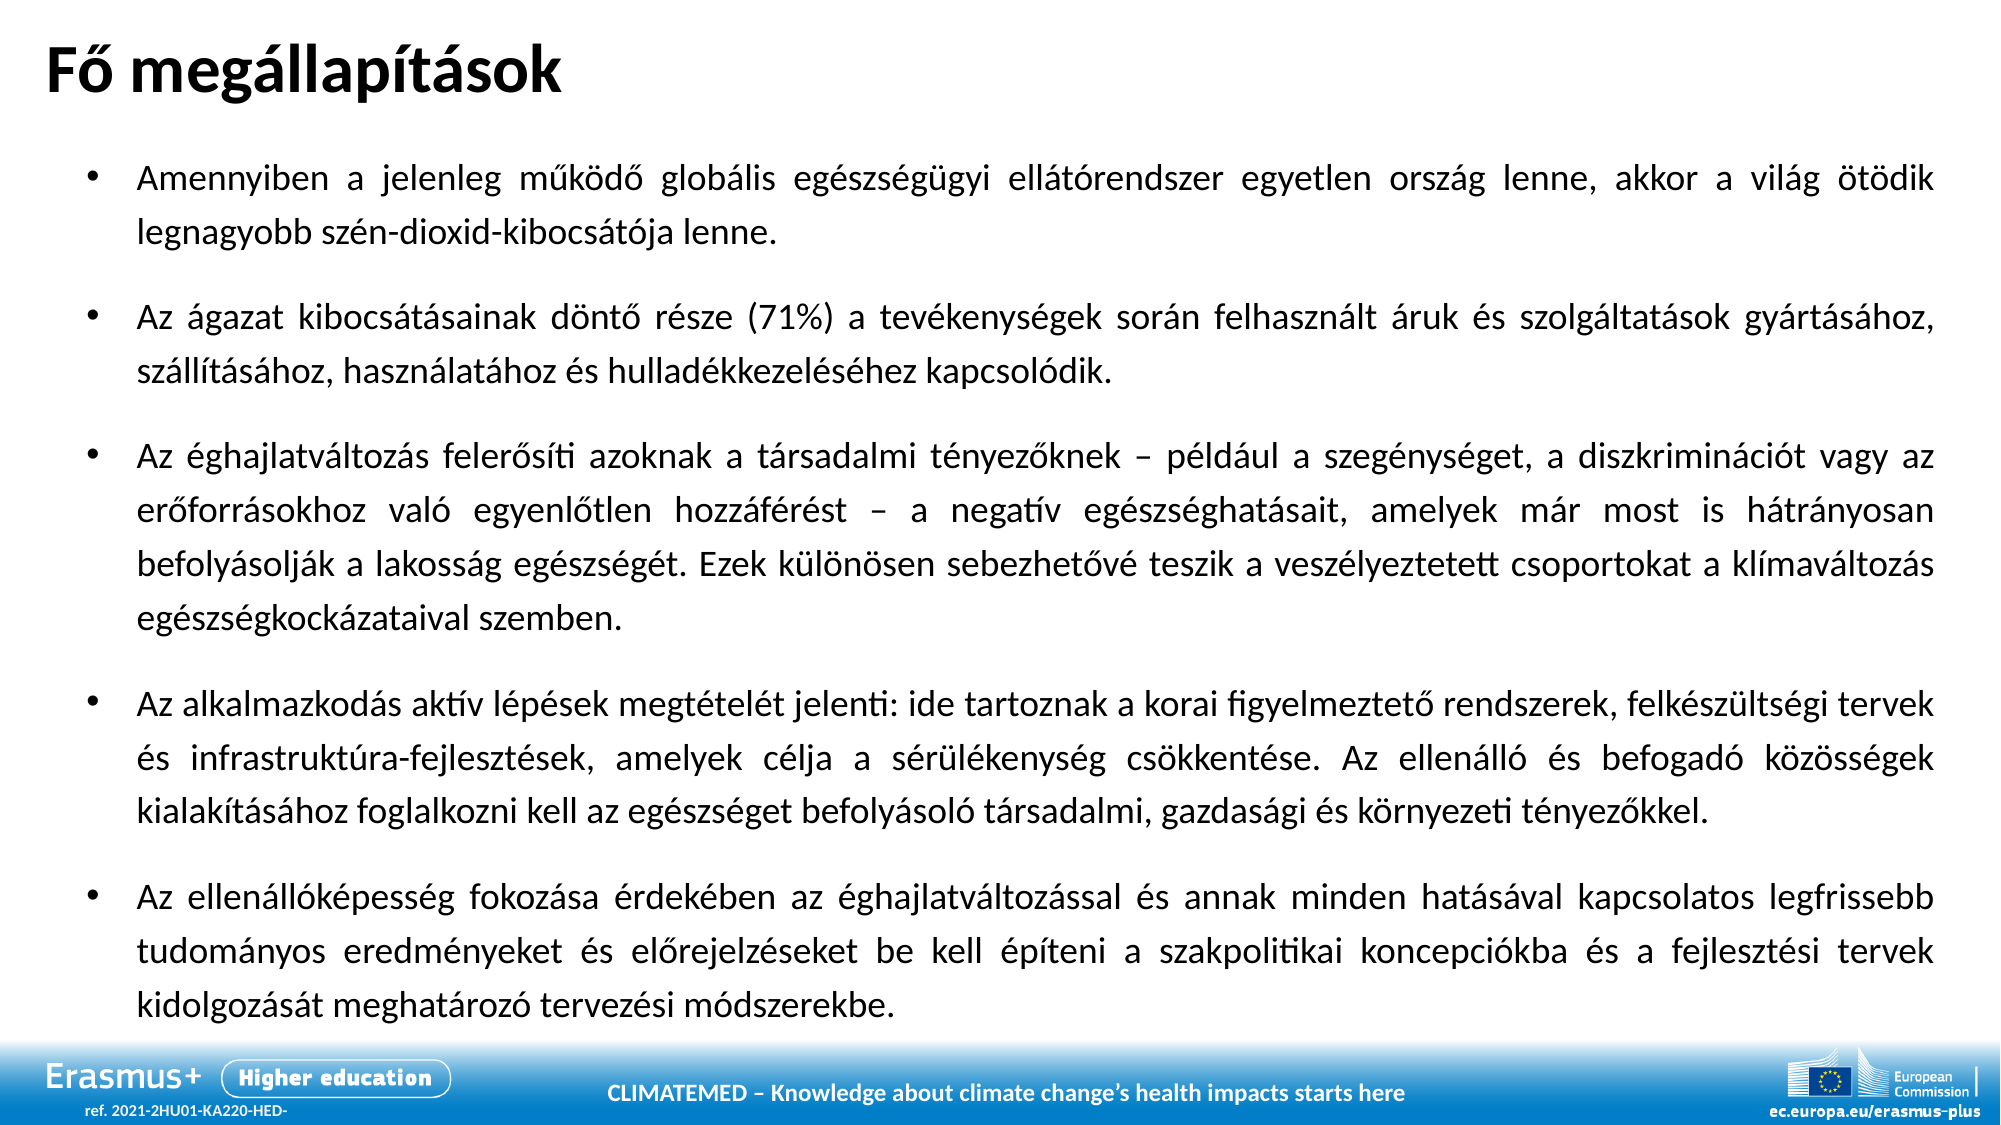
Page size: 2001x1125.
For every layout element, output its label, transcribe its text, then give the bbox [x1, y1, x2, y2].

list Amennyiben a jelenleg működő globális egészségügyi ellátórendszer egyetlen ország lenne, akkor a világ ötödik legnagyobb szén-dioxid-kibocsátója lenne. Az ágazat kibocsátásainak döntő része (71%) a tevékenységek során felhasznált áruk és szolgáltatások gyártásához, szállításához, használatához és hulladékkezeléséhez kapcsolódik. Az éghajlatváltozás felerősíti azoknak a társadalmi tényezőknek – például a szegénységet, a diszkriminációt vagy az erőforrásokhoz való egyenlőtlen hozzáférést – a negatív egészséghatásait, amelyek már most is hátrányosan befolyásolják a lakosság egészségét. Ezek különösen sebezhetővé teszik a veszélyeztetett csoportokat a klímaváltozás egészségkockázataival szemben. Az alkalmazkodás aktív lépések megtételét jelenti: ide tartoznak a korai figyelmeztető rendszerek, felkészültségi tervek és infrastruktúra-fejlesztések, amelyek célja a sérülékenység csökkentése. Az ellenálló és befogadó közösségek kialakításához foglalkozni kell az egészséget befolyásoló társadalmi, gazdasági és környezeti tényezőkkel. Az ellenállóképesség fokozása érdekében az éghajlatváltozással és annak minden hatásával kapcsolatos legfrissebb tudományos eredményeket és előrejelzéseket be kell építeni a szakpolitikai koncepciókba és a fejlesztési tervek kidolgozását meghatározó tervezési módszerekbe. [63, 136, 1952, 1040]
picture [0, 899, 2000, 1125]
title Fő megállapítások [31, 25, 1984, 116]
